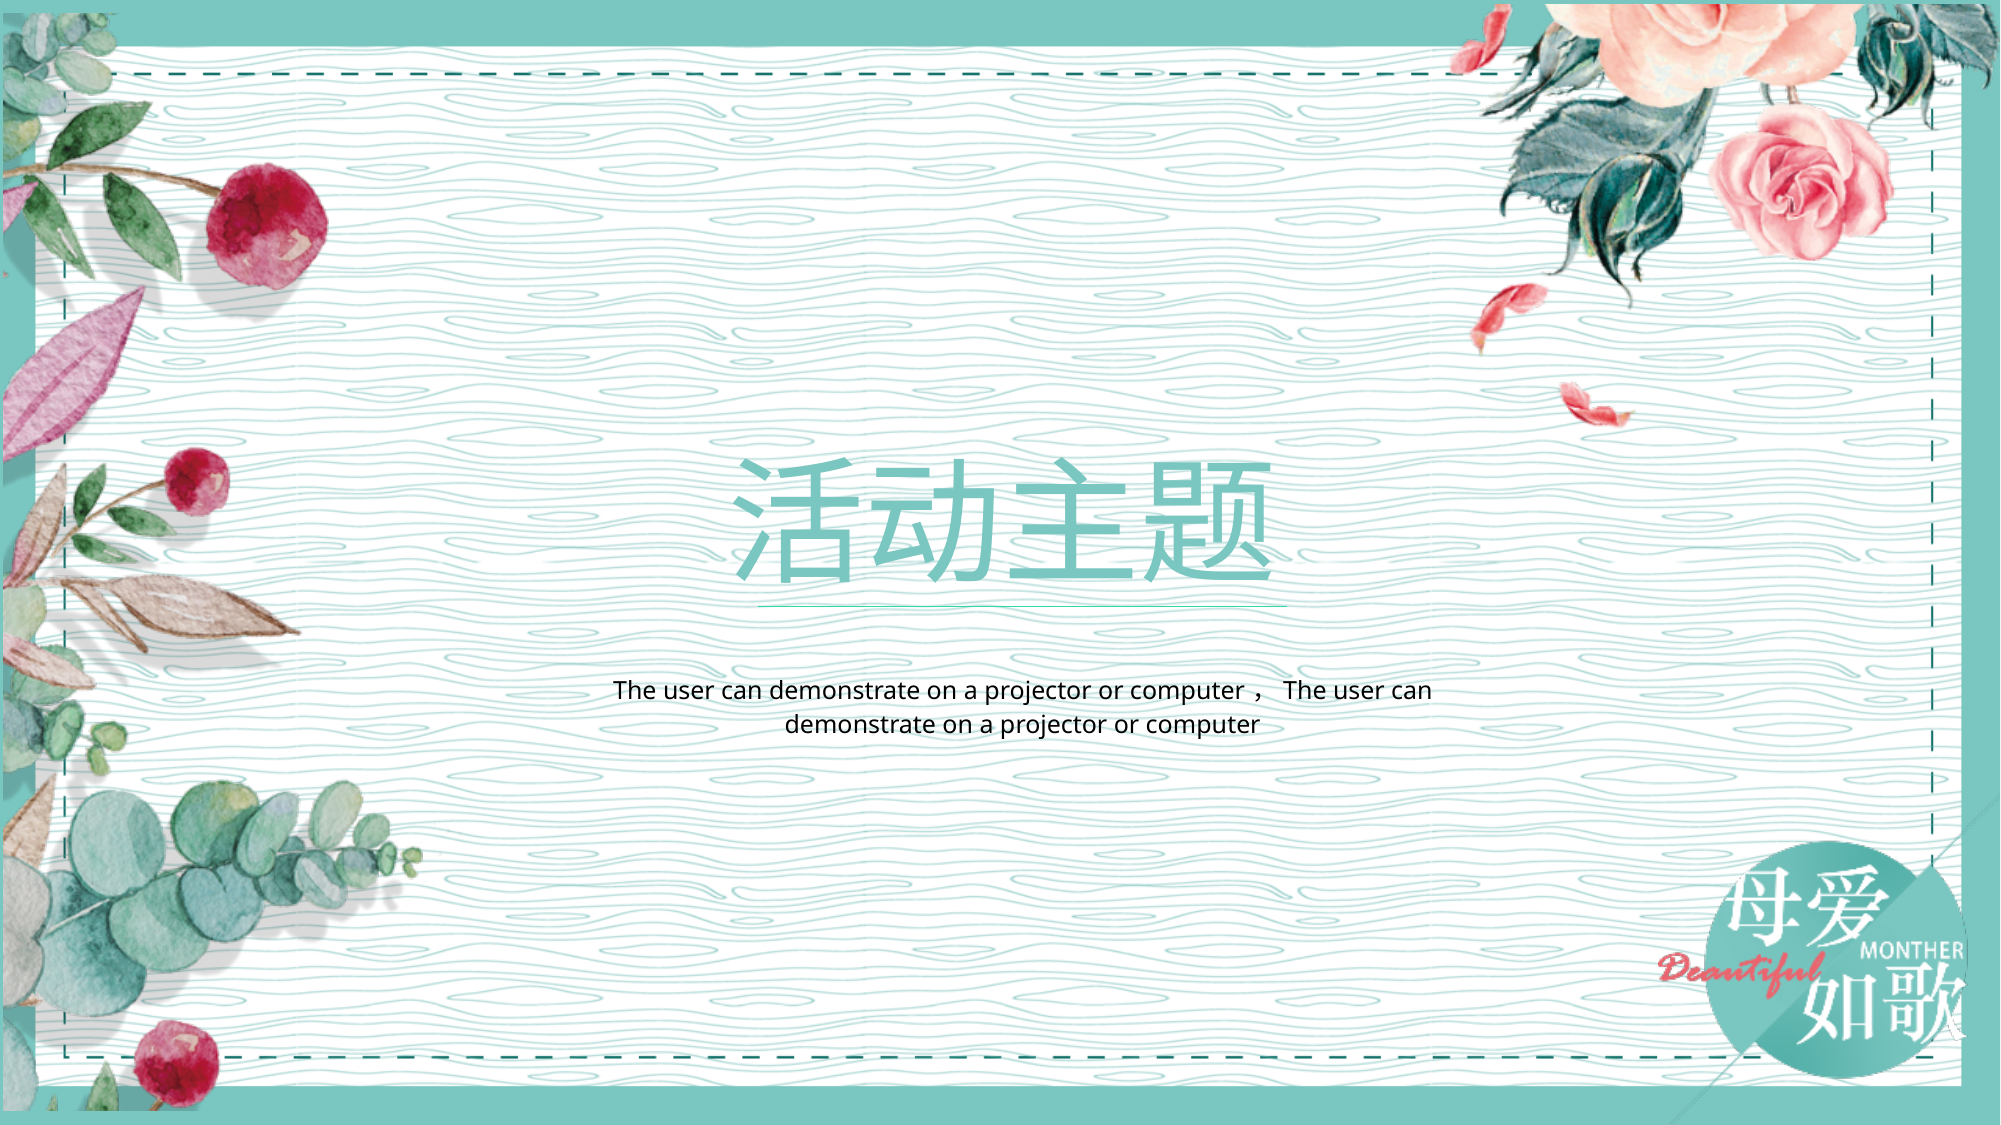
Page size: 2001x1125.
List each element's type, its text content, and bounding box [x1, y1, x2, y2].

picture [0, 0, 2001, 1125]
text_box 活动主题 [711, 427, 1293, 608]
text_box The user can demonstrate on a projector or computer，The user can demonstrate on a projector or computer [596, 663, 1450, 746]
